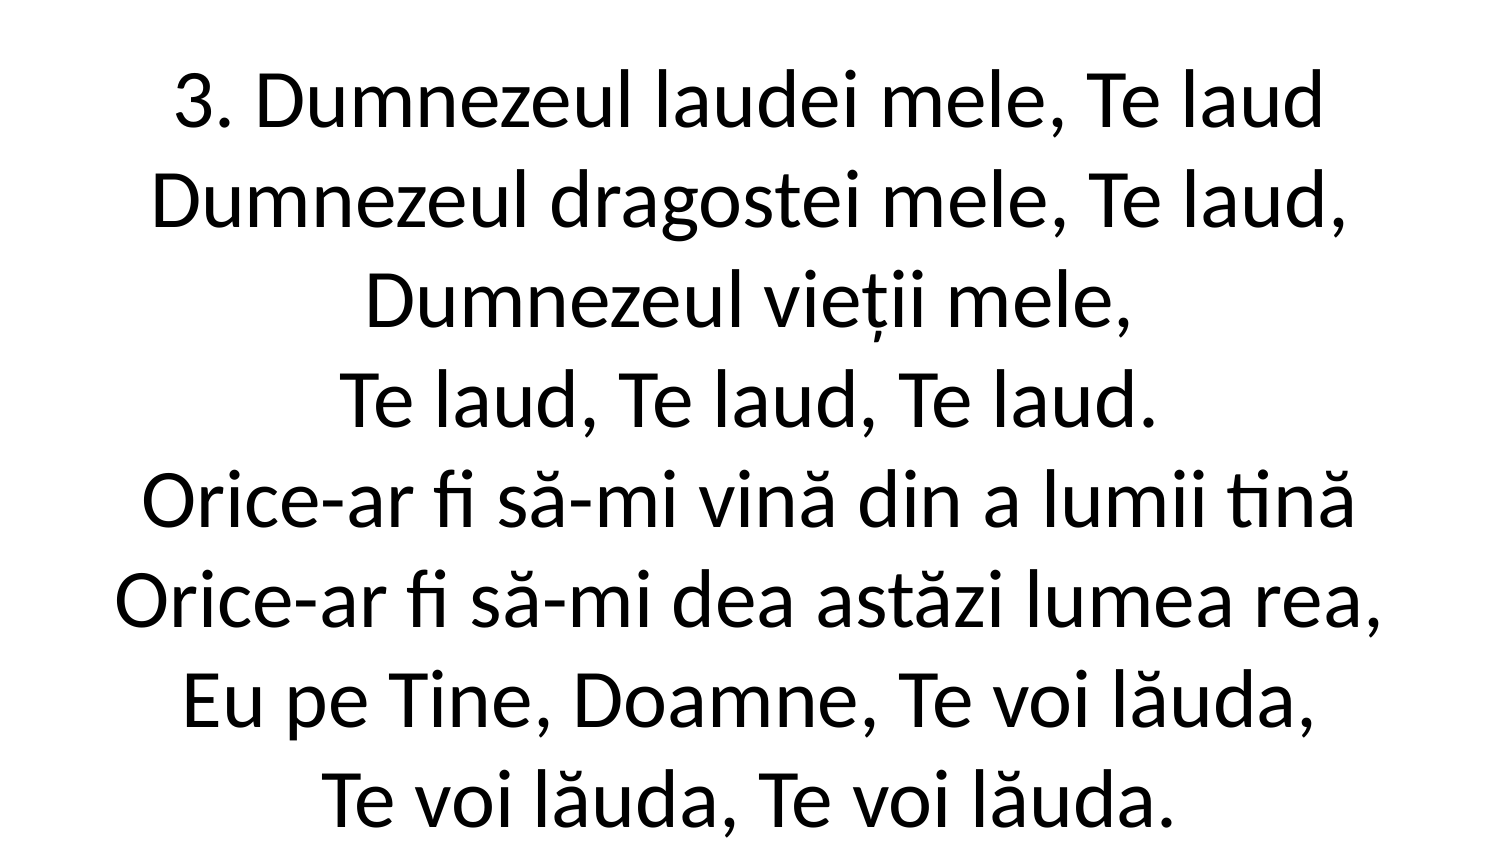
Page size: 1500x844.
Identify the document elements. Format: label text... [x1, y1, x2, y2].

text_box 3. Dumnezeul laudei mele, Te laud Dumnezeul dragostei mele, Te laud, Dumnezeul vieții mele, Te laud, Te laud, Te laud. Orice-ar fi să-mi vină din a lumii tină Orice-ar fi să-mi dea astăzi lumea rea, Eu pe Tine, Doamne, Te voi lăuda, Te voi lăuda, Te voi lăuda. [99, 0, 1401, 844]
